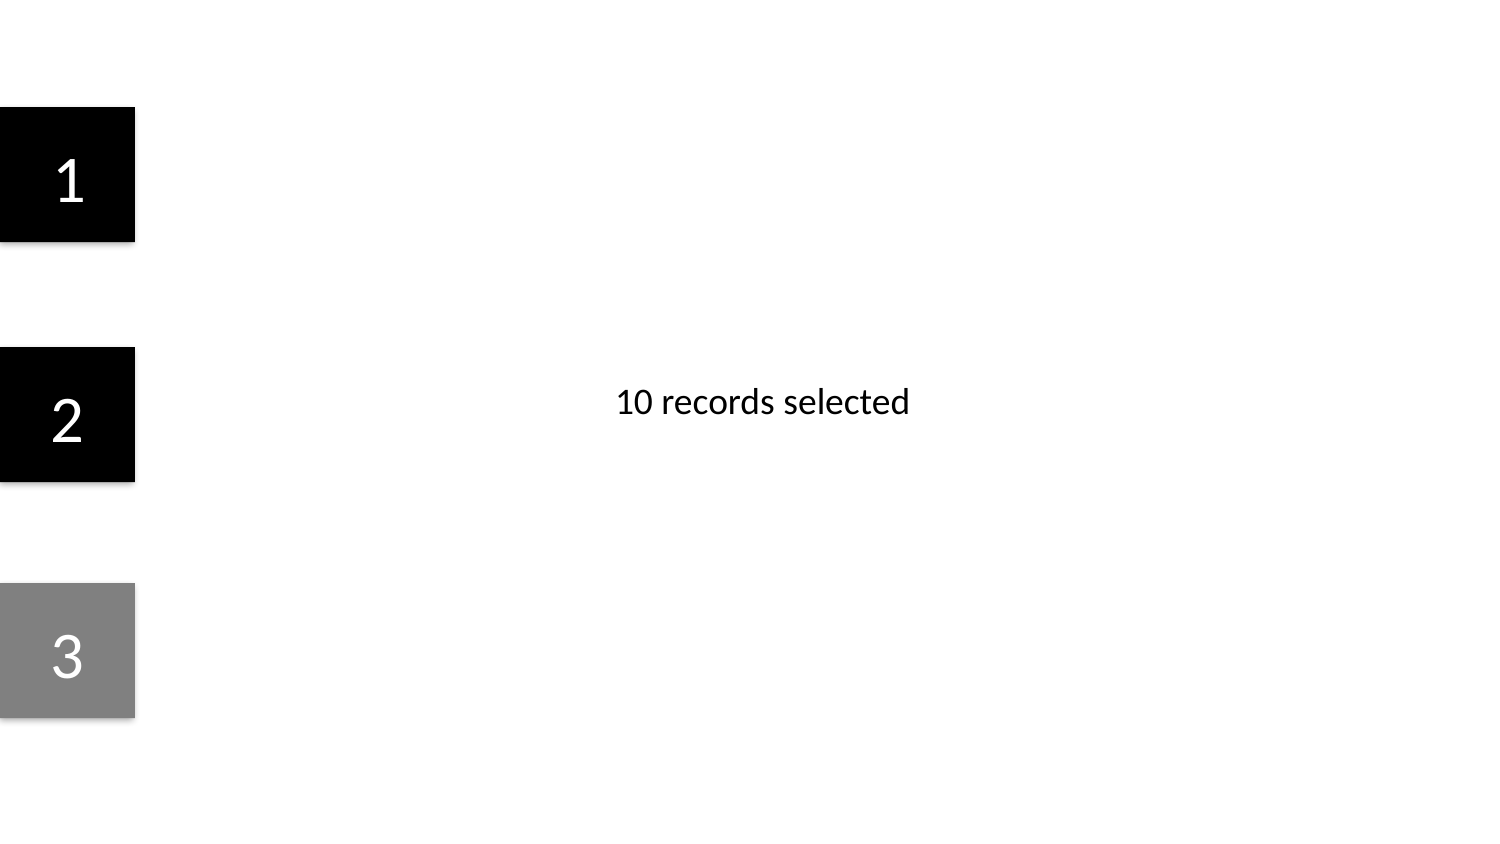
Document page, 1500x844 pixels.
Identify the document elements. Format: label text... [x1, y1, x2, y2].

text_box 10 records selected [600, 370, 926, 430]
text_box 1 [37, 128, 101, 223]
text_box 3 [35, 604, 100, 700]
text_box 2 [35, 368, 99, 463]
text_box [0, 582, 136, 719]
text_box [0, 106, 136, 243]
text_box [0, 346, 136, 483]
